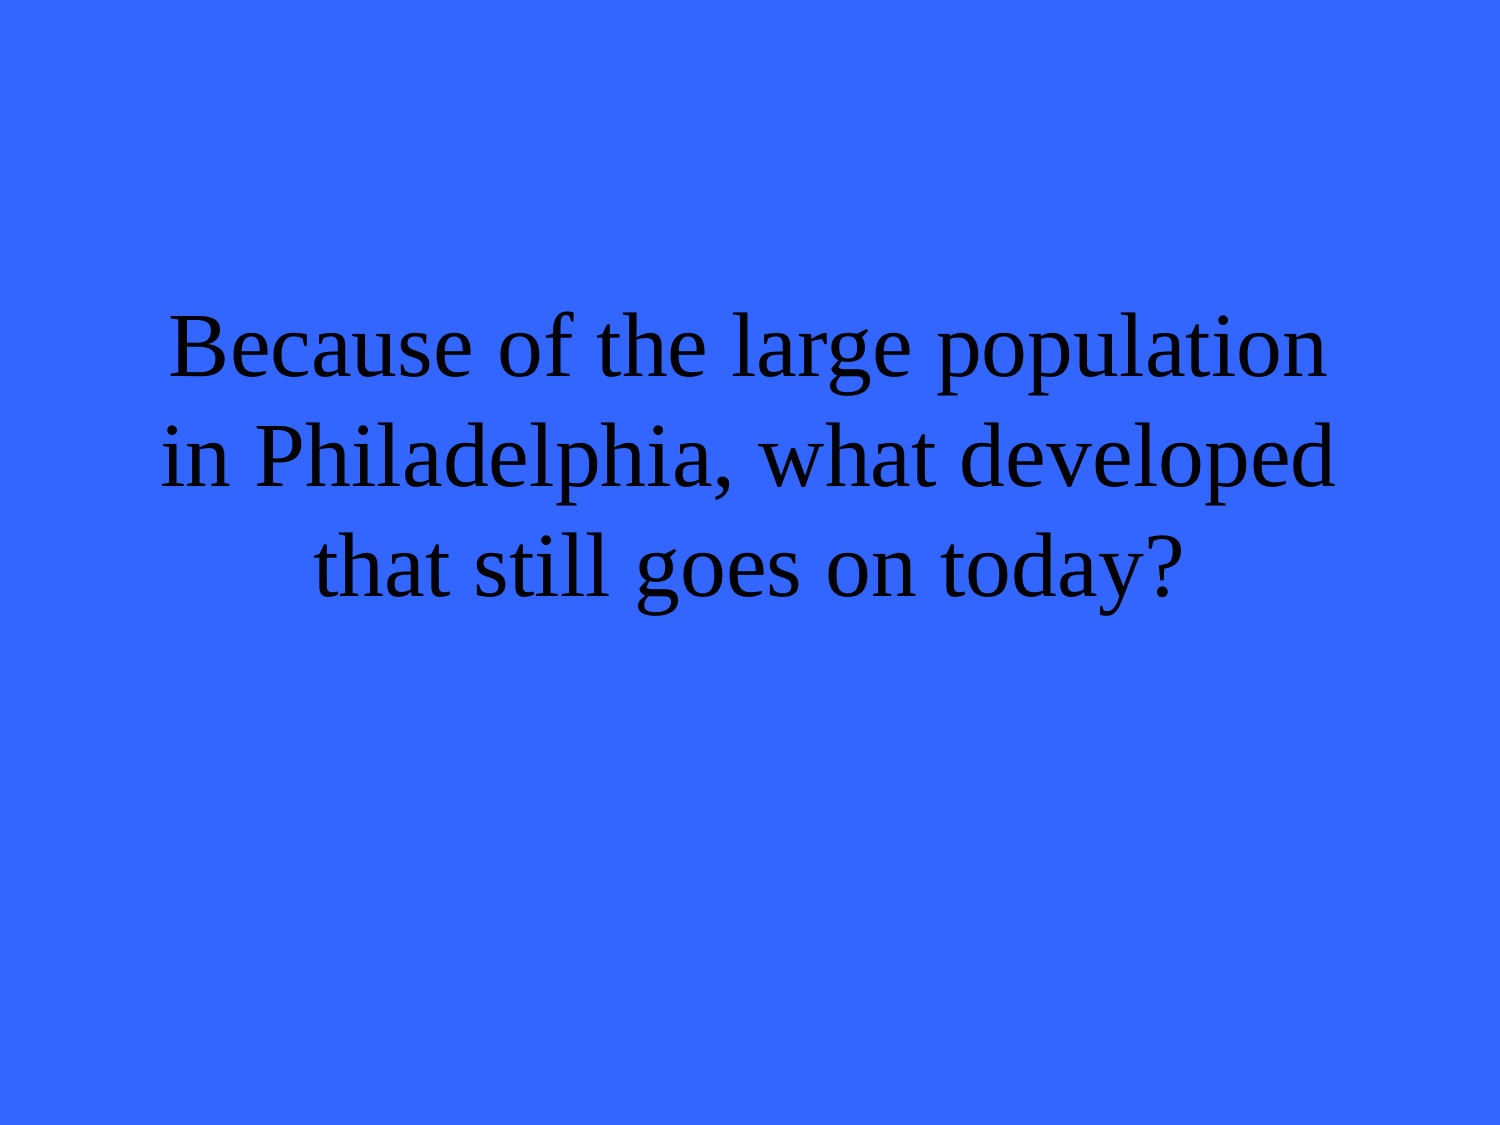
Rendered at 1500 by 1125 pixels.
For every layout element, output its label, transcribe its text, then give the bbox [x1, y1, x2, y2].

title Because of the large population in Philadelphia, what developed that still goes on today? [112, 324, 1388, 575]
